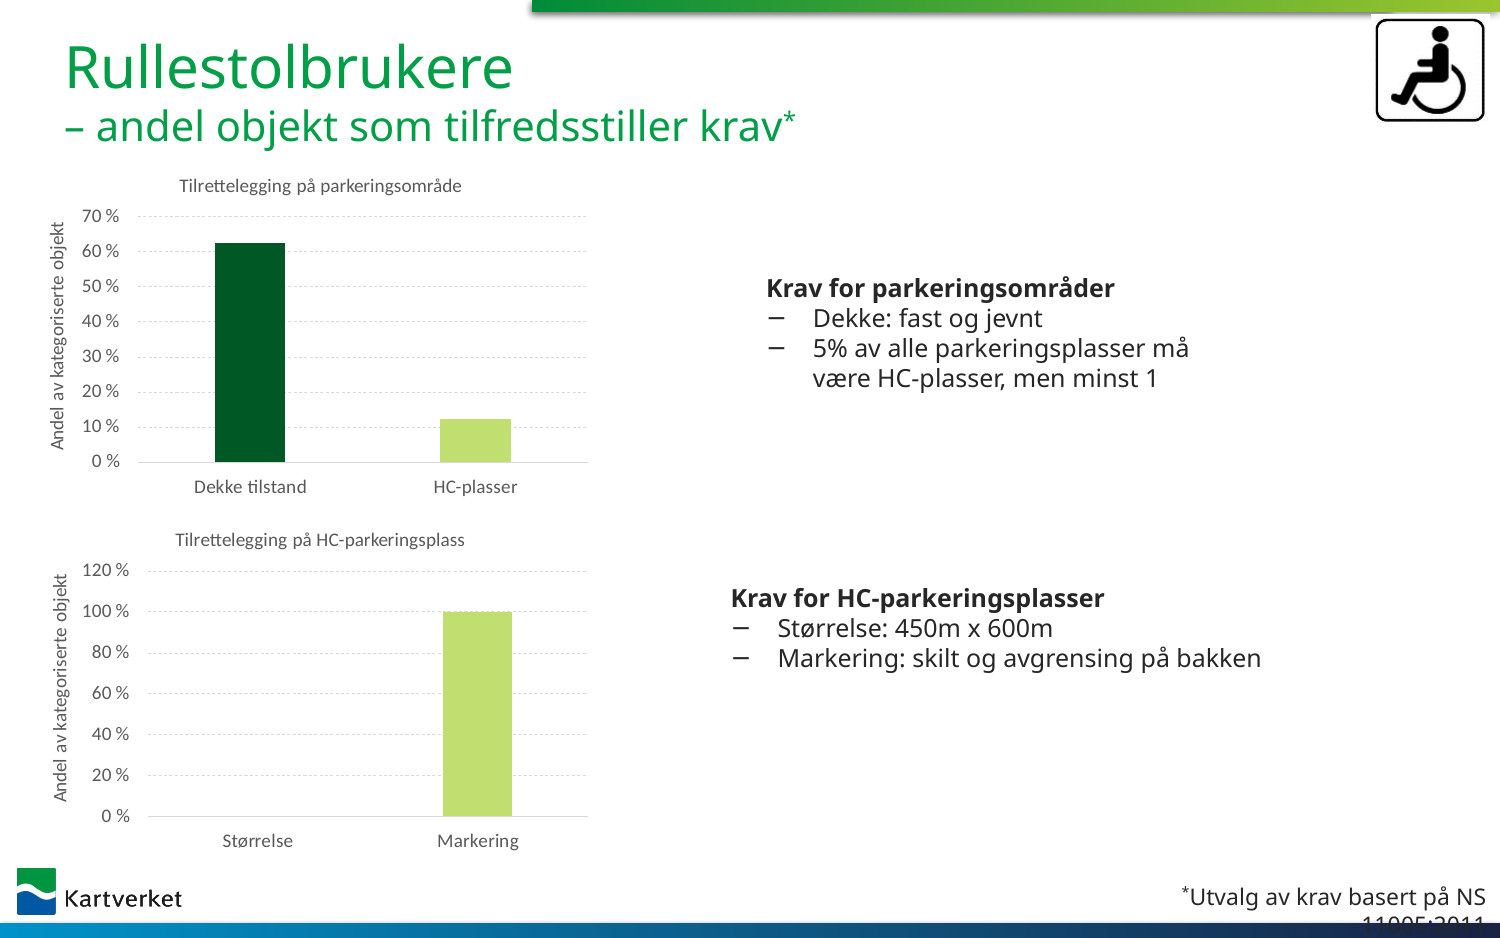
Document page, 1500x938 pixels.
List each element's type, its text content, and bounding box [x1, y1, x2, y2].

text_box *Utvalg av krav basert på NS 11005:2011 [1068, 873, 1500, 938]
picture [41, 520, 599, 859]
picture [41, 166, 599, 505]
text_box Krav for parkeringsområder Dekke: fast og jevnt 5% av alle parkeringsplasser må være HC-plasser, men minst 1 [751, 264, 1232, 400]
picture [1371, 13, 1491, 127]
text_box Krav for HC-parkeringsplasser Størrelse: 450m x 600m Markering: skilt og avgrensing på bakken [715, 574, 1278, 680]
text_box Rullestolbrukere – andel objekt som tilfredsstiller krav* [49, 23, 1431, 158]
